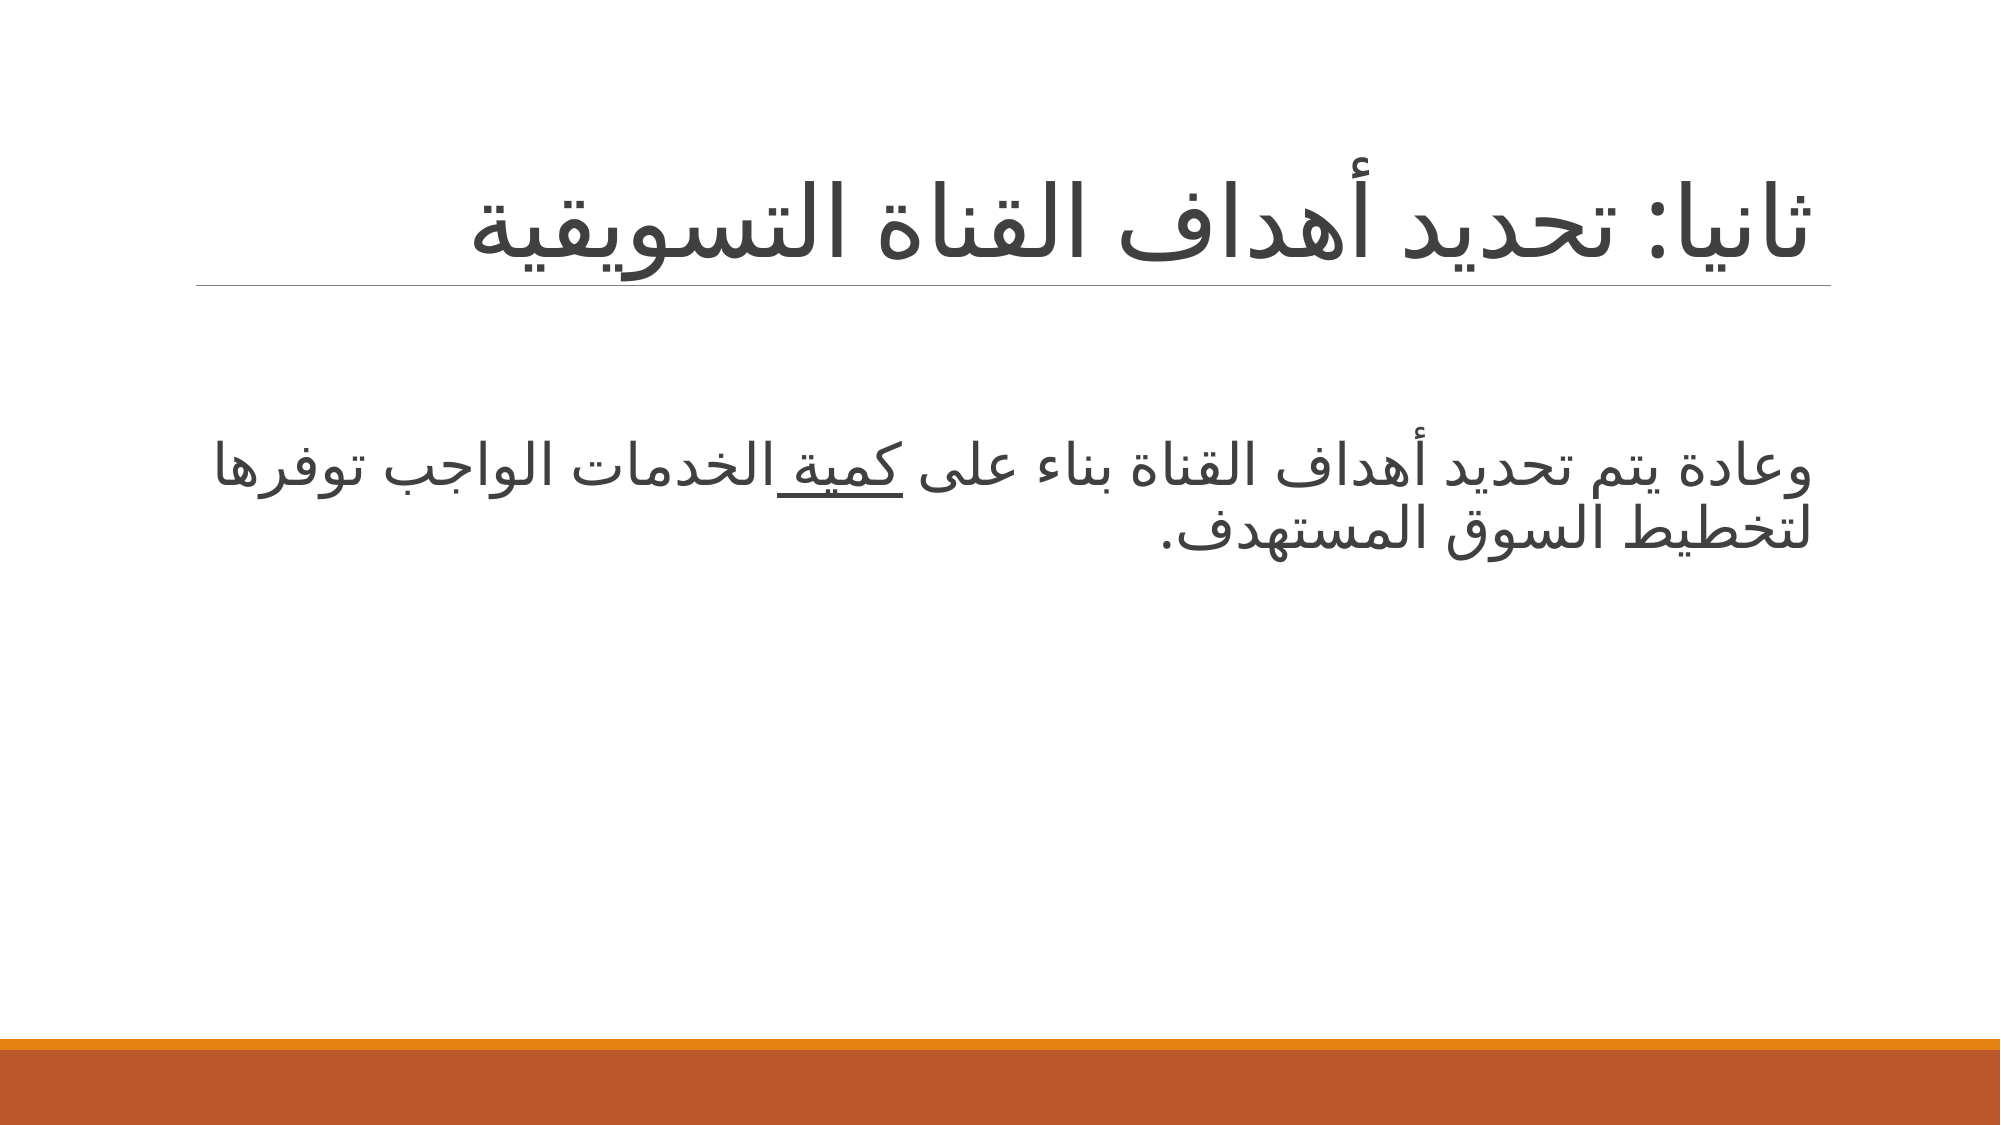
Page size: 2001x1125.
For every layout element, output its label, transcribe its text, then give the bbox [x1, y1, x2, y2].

list وعادة يتم تحديد أهداف القناة بناء على كمية الخدمات الواجب توفرها لتخطيط السوق المستهدف. [180, 427, 1830, 1088]
title ثانيا: تحديد أهداف القناة التسويقية [180, 47, 1830, 285]
